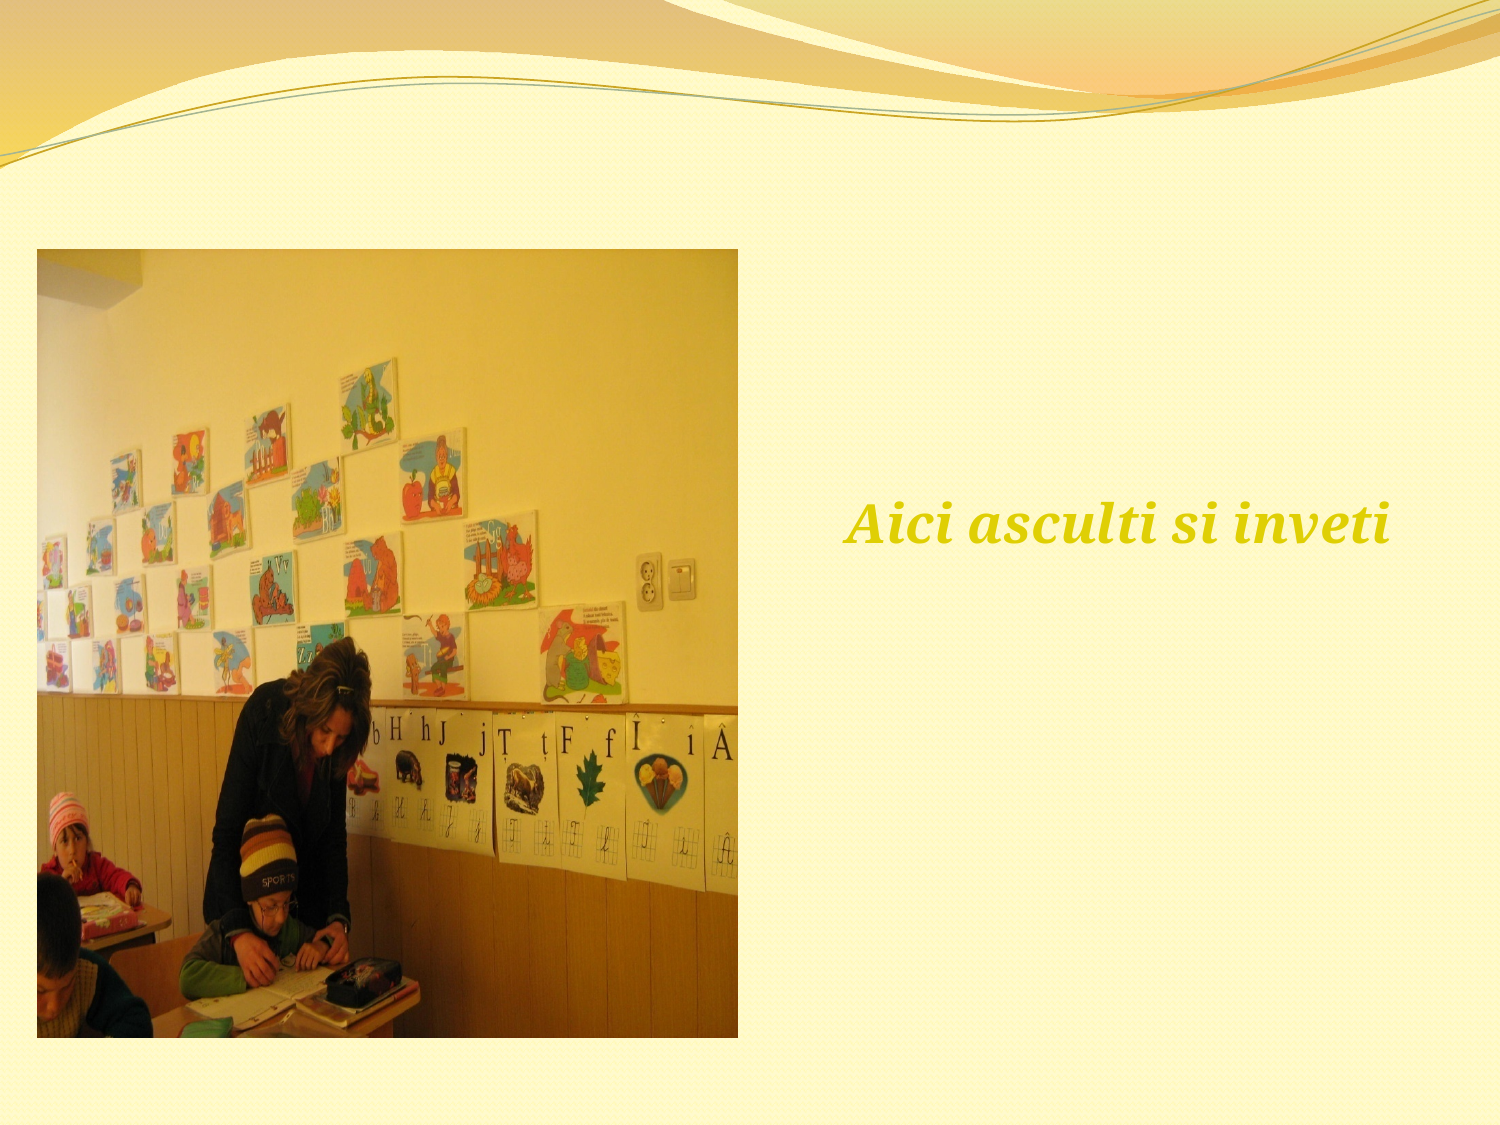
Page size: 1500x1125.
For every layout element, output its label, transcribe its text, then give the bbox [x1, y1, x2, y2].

picture [37, 249, 738, 1038]
list Aici asculti si inveti [762, 254, 1475, 998]
